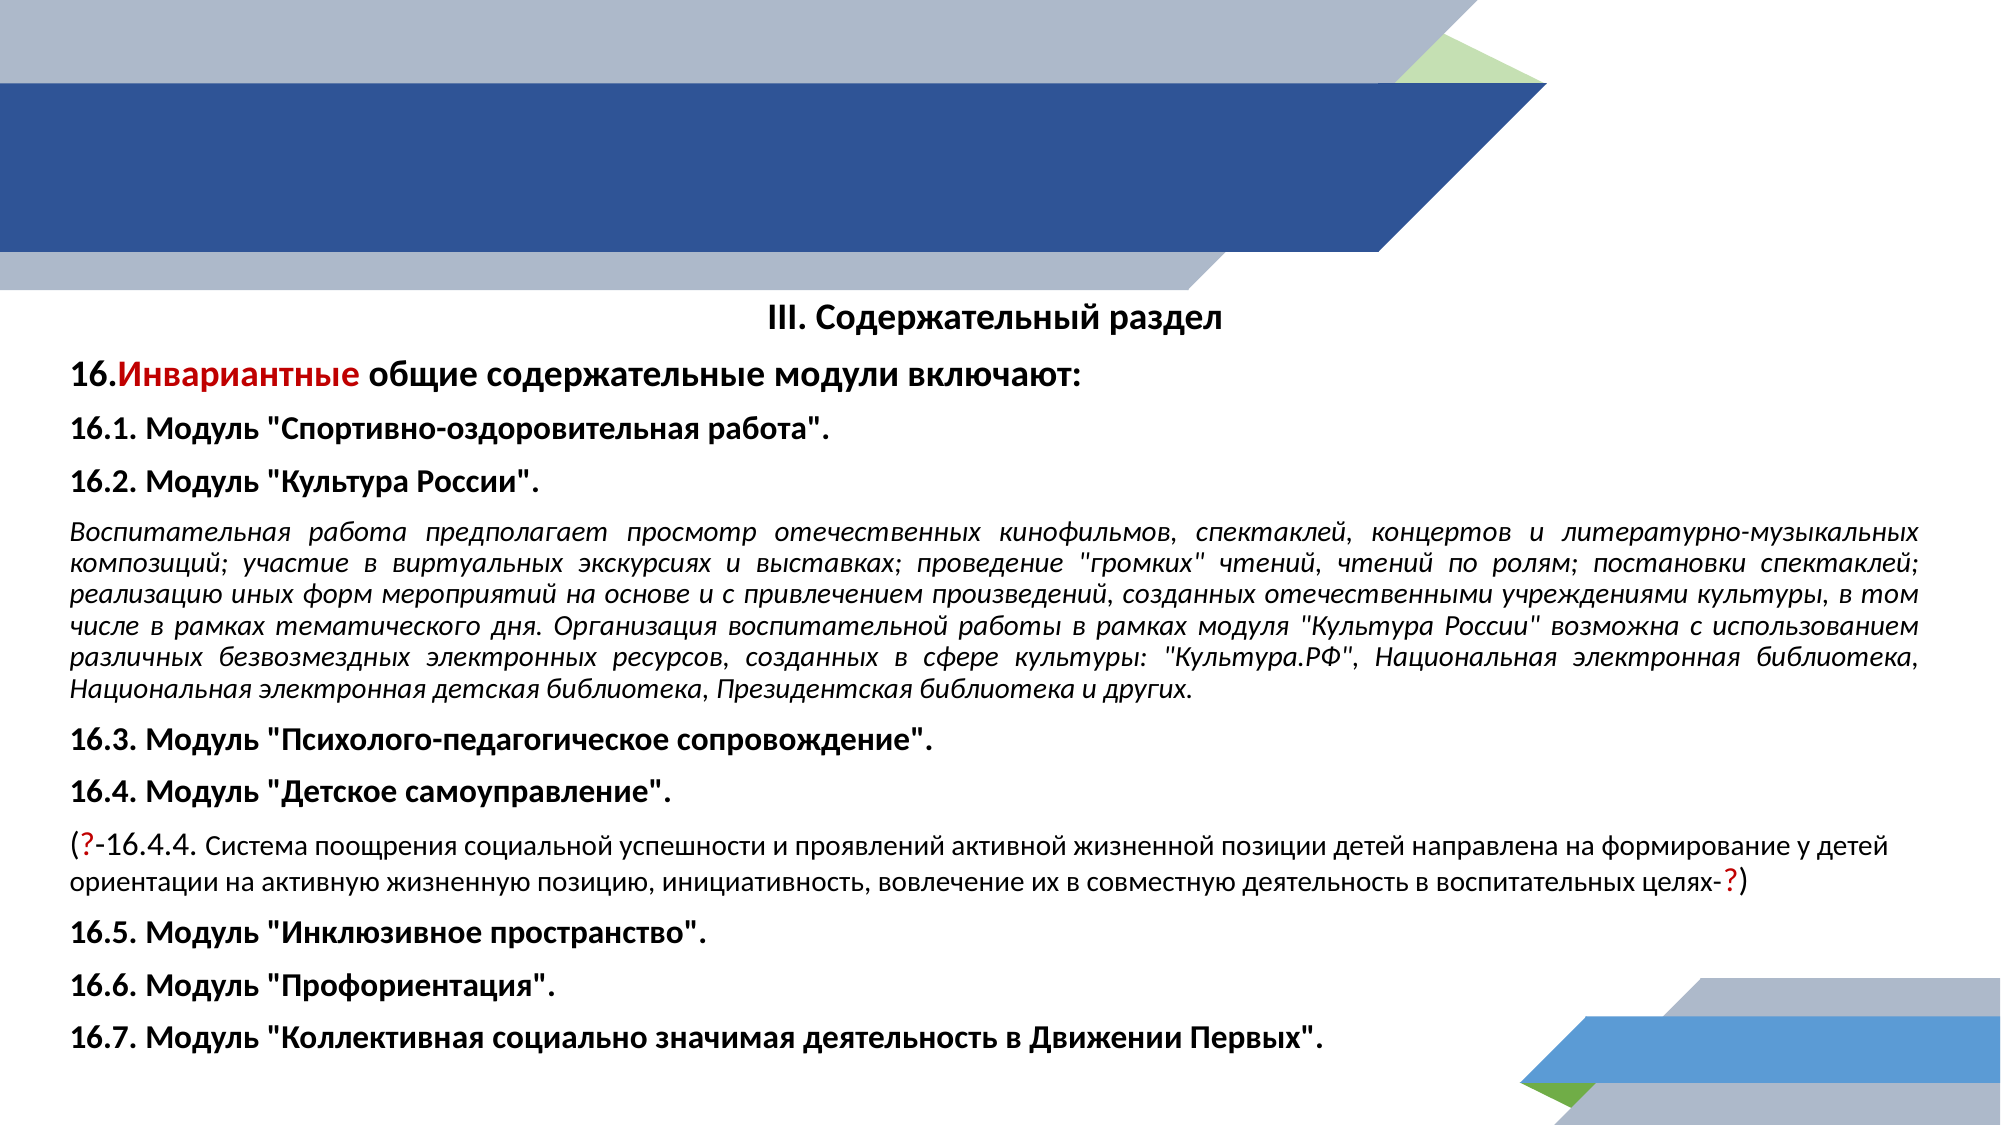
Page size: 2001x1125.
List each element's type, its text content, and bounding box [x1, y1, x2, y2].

list III. Содержательный раздел 16.Инвариантные общие содержательные модули включают: 16.1. Модуль "Спортивно-оздоровительная работа". 16.2. Модуль "Культура России". Воспитательная работа предполагает просмотр отечественных кинофильмов, спектаклей, концертов и литературно-музыкальных композиций; участие в виртуальных экскурсиях и выставках; проведение "громких" чтений, чтений по ролям; постановки спектаклей; реализацию иных форм мероприятий на основе и с привлечением произведений, созданных отечественными учреждениями культуры, в том числе в рамках тематического дня. Организация воспитательной работы в рамках модуля "Культура России" возможна с использованием различных безвозмездных электронных ресурсов, созданных в сфере культуры: "Культура.РФ", Национальная электронная библиотека, Национальная электронная детская библиотека, Президентская библиотека и других. 16.3. Модуль "Психолого-педагогическое сопровождение". 16.4. Модуль "Детское самоуправление". (?-16.4.4. Система поощрения социальной успешности и проявлений активной жизненной позиции детей направлена на формирование у детей ориентации на активную жизненную позицию, инициативность, вовлечение их в совместную деятельность в воспитательных целях-?) 16.5. Модуль "Инклюзивное пространство". 16.6. Модуль "Профориентация". 16.7. Модуль "Коллективная социально значимая деятельность в Движении Первых". [32, 281, 1936, 1105]
